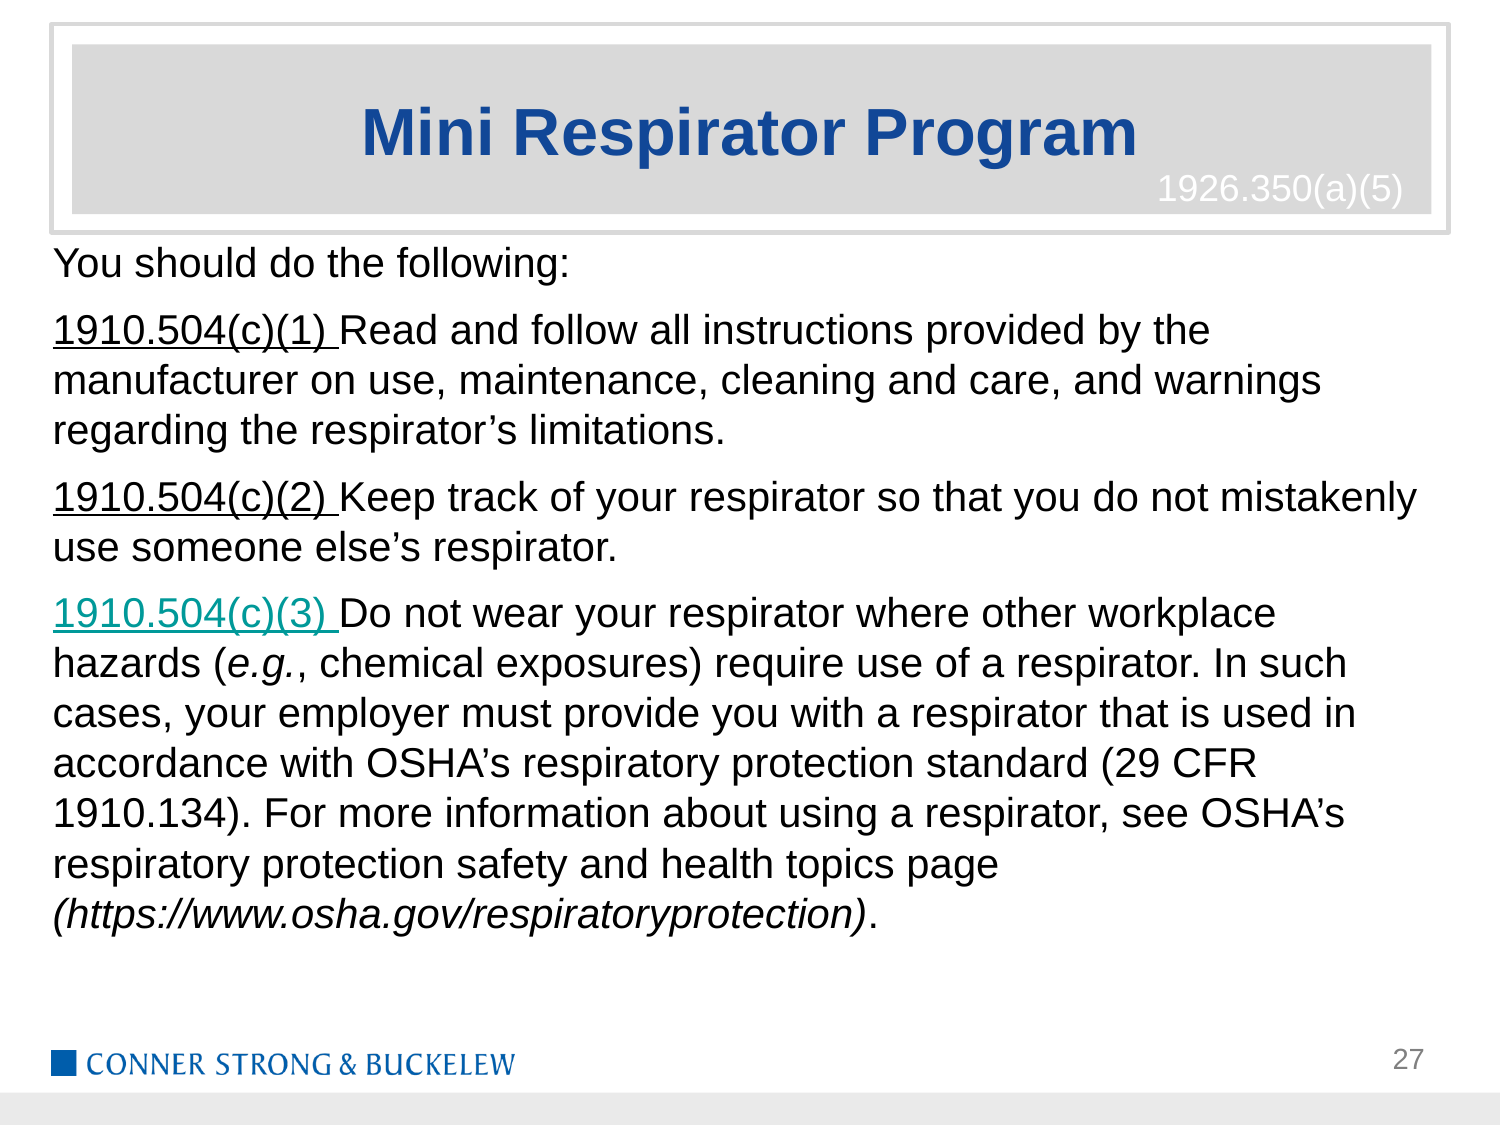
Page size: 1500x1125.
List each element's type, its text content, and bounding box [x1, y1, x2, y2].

picture [51, 1050, 515, 1076]
title Mini Respirator Program [71, 44, 1429, 215]
text_box 1926.350(a)(5) [831, 156, 1419, 217]
list You should do the following: 1910.504(c)(1) Read and follow all instructions provided by the manufacturer on use, maintenance, cleaning and care, and warnings regarding the respirator’s limitations. 1910.504(c)(2) Keep track of your respirator so that you do not mistakenly use someone else’s respirator. 1910.504(c)(3) Do not wear your respirator where other workplace hazards (e.g., chemical exposures) require use of a respirator. In such cases, your employer must provide you with a respirator that is used in accordance with OSHA’s respiratory protection standard (29 CFR 1910.134). For more information about using a respirator, see OSHA’s respiratory protection safety and health topics page (https://www.osha.gov/respiratoryprotection). [0, 228, 1449, 1029]
